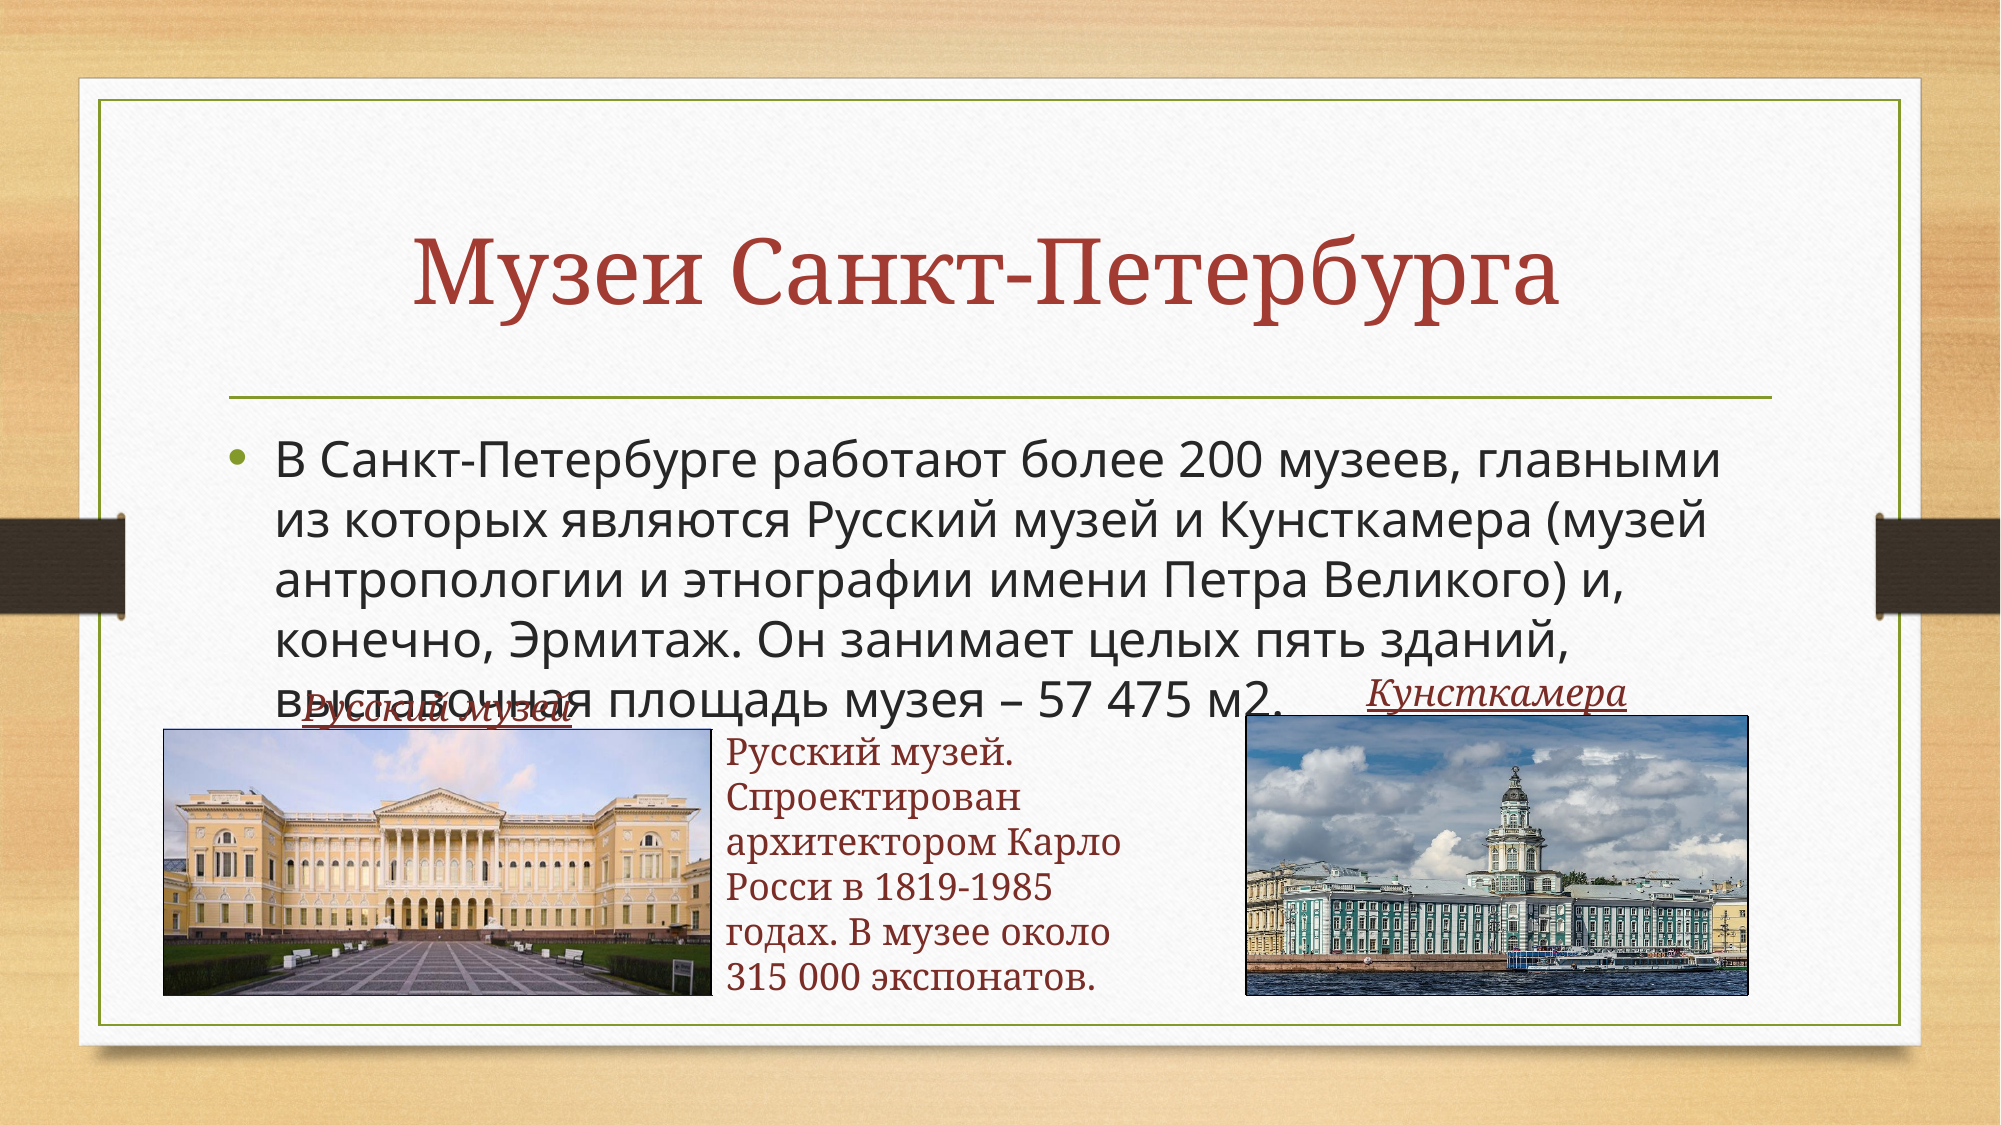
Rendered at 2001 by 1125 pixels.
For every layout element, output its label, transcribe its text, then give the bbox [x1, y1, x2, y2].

picture [0, 0, 2001, 1125]
text_box Русский музей. Спроектирован архитектором Карло Росси в 1819-1985 годах. В музее около 315 000 экспонатов. [710, 720, 1158, 1006]
list В Санкт-Петербурге работают более 200 музеев, главными из которых являются Русский музей и Кунсткамера (музей антропологии и этнографии имени Петра Великого) и, конечно, Эрмитаж. Он занимает целых пять зданий, выставочная площадь музея – 57 475 м2. [212, 419, 1788, 964]
text_box Русский музей [287, 676, 587, 728]
text_box Кунсткамера [1351, 661, 1643, 715]
title Музеи Санкт-Петербурга [212, 161, 1788, 375]
